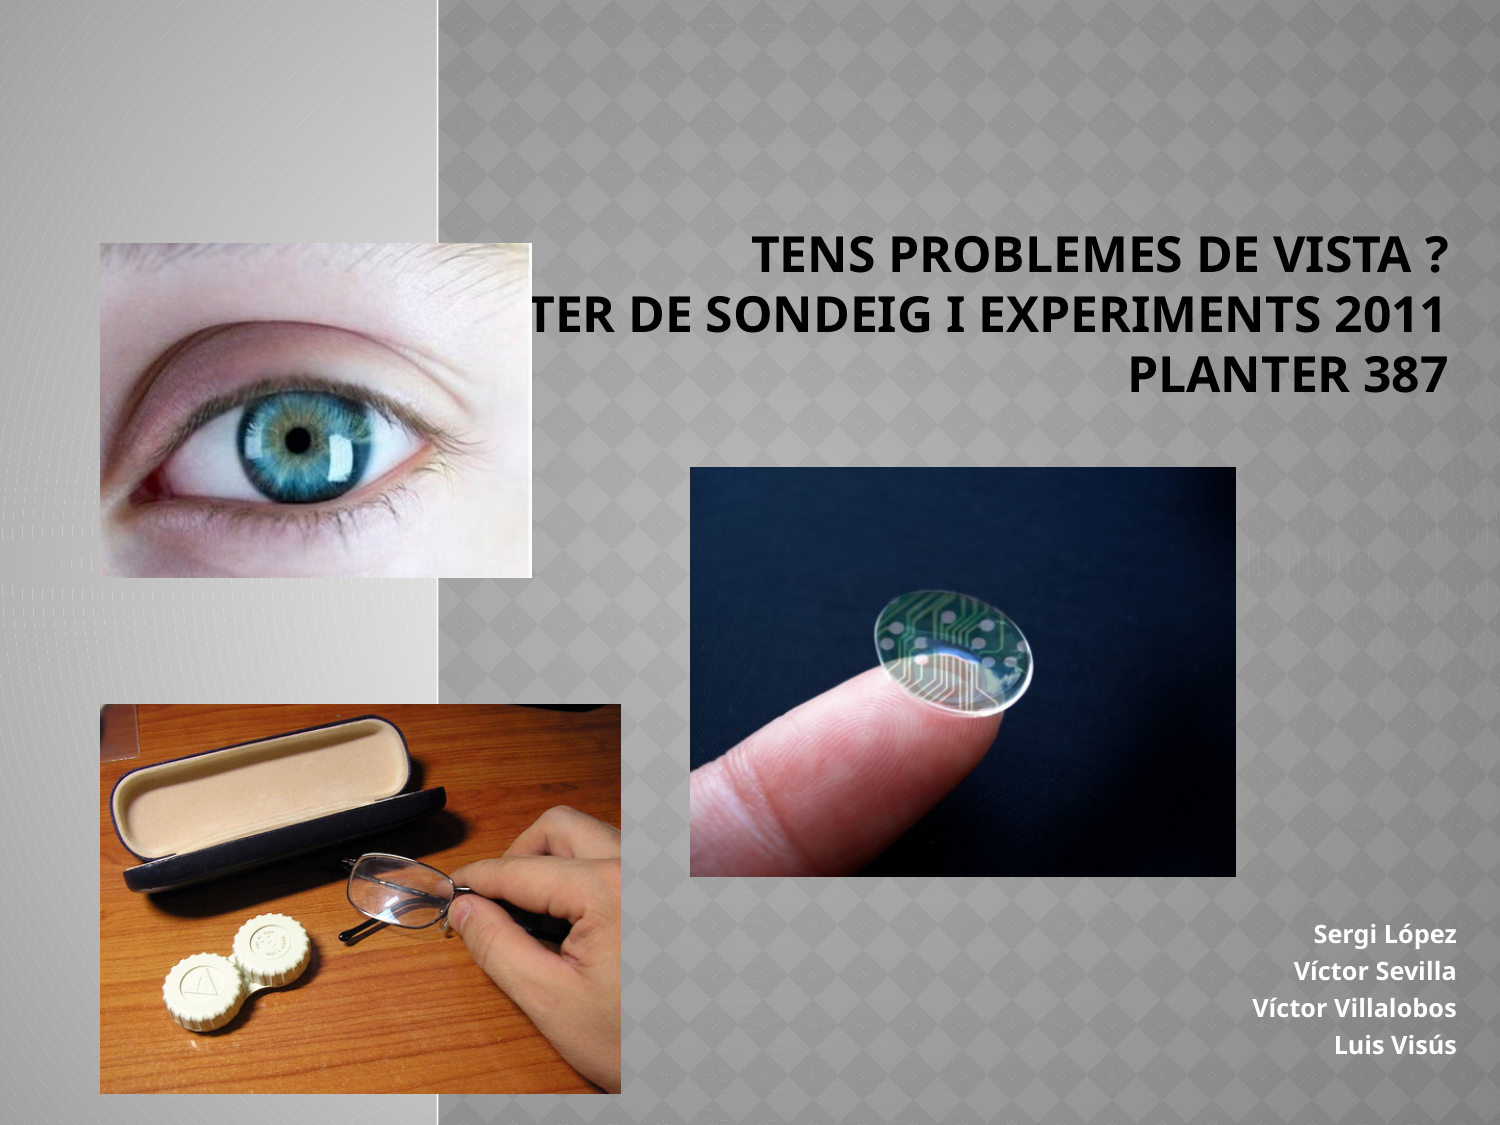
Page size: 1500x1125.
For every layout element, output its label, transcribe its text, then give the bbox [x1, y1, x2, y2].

picture [99, 243, 532, 578]
title Tens problemes de vista ? 2n planter de sondeig i experiments 2011 Planter 387 [194, 160, 1470, 402]
subtitle Sergi López Víctor Sevilla Víctor Villalobos Luis Visús [631, 881, 1472, 1063]
picture [99, 703, 621, 1095]
picture [690, 467, 1236, 877]
